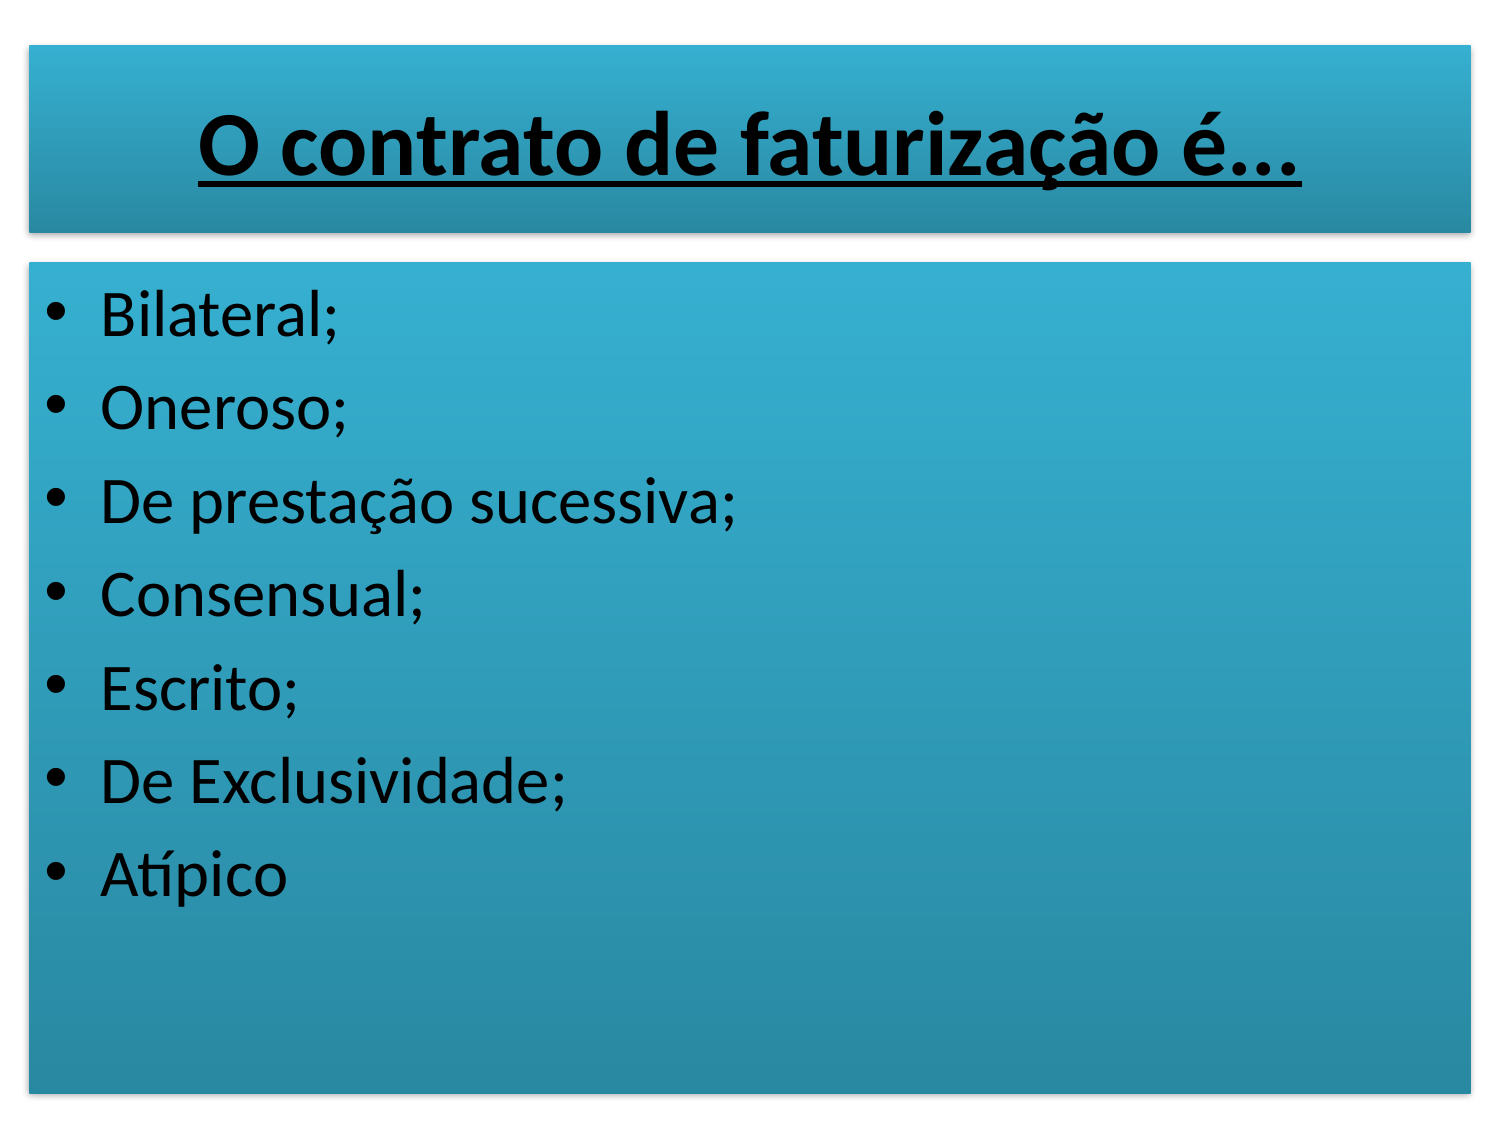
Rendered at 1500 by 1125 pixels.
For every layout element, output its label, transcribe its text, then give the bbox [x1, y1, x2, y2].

list Bilateral; Oneroso; De prestação sucessiva; Consensual; Escrito; De Exclusividade; Atípico [29, 262, 1471, 1094]
title O contrato de faturização é... [29, 45, 1471, 233]
